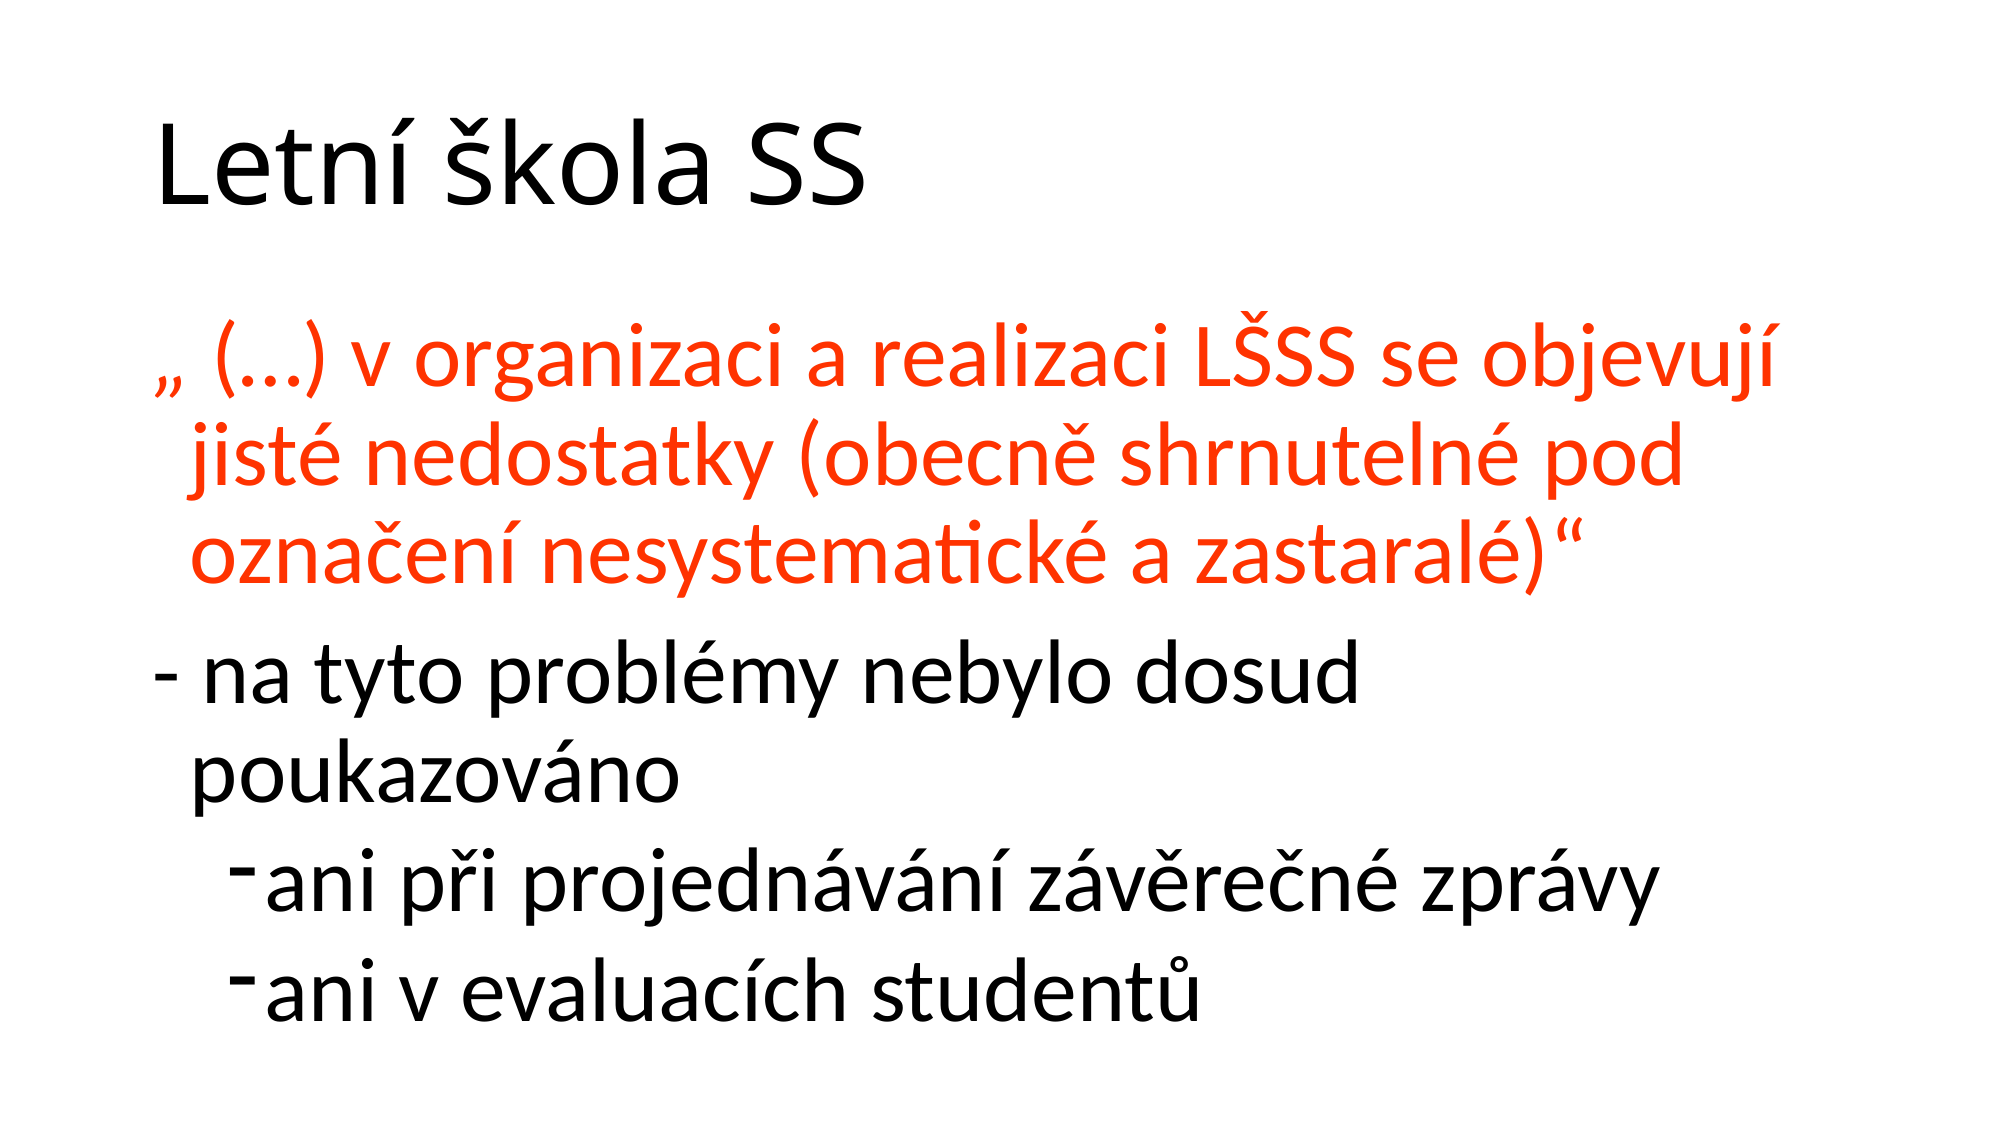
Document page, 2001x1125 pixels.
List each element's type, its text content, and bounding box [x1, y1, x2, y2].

title Letní škola SS [137, 59, 1863, 278]
list „ (…) v organizaci a realizaci LŠSS se objevují jisté nedostatky (obecně shrnutelné pod označení nesystematické a zastaralé)“ - na tyto problémy nebylo dosud poukazováno ani při projednávání závěrečné zprávy ani v evaluacích studentů [137, 299, 1863, 1014]
